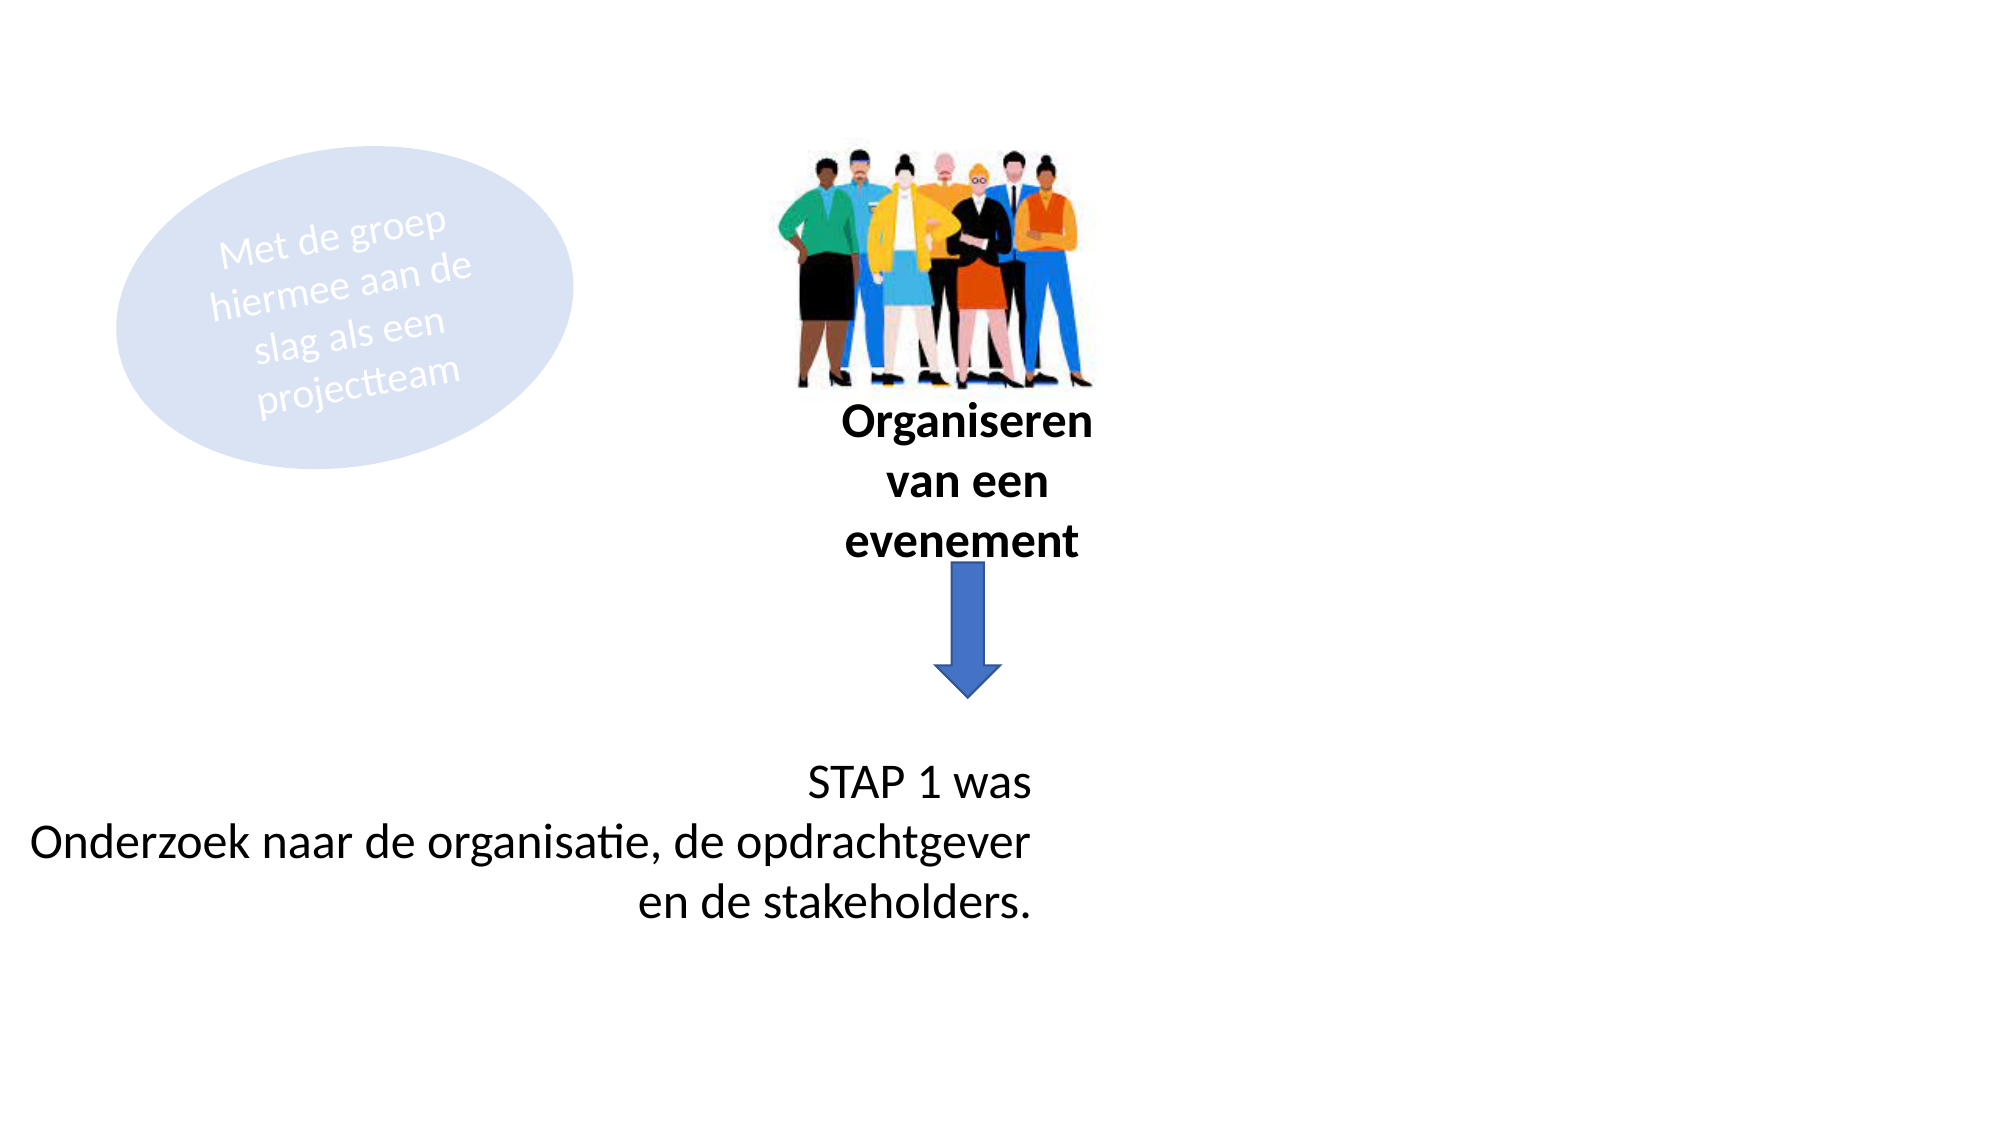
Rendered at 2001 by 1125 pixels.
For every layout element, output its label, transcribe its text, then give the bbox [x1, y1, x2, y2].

text_box [932, 575, 1003, 700]
text_box Met de groep hiermee aan de slag als een projectteam [116, 146, 574, 470]
text_box Organiseren van een evenement [785, 413, 1151, 575]
text_box STAP 1 was Onderzoek naar de organisatie, de opdrachtgever en de stakeholders. [0, 740, 1058, 936]
picture [720, 126, 1151, 413]
